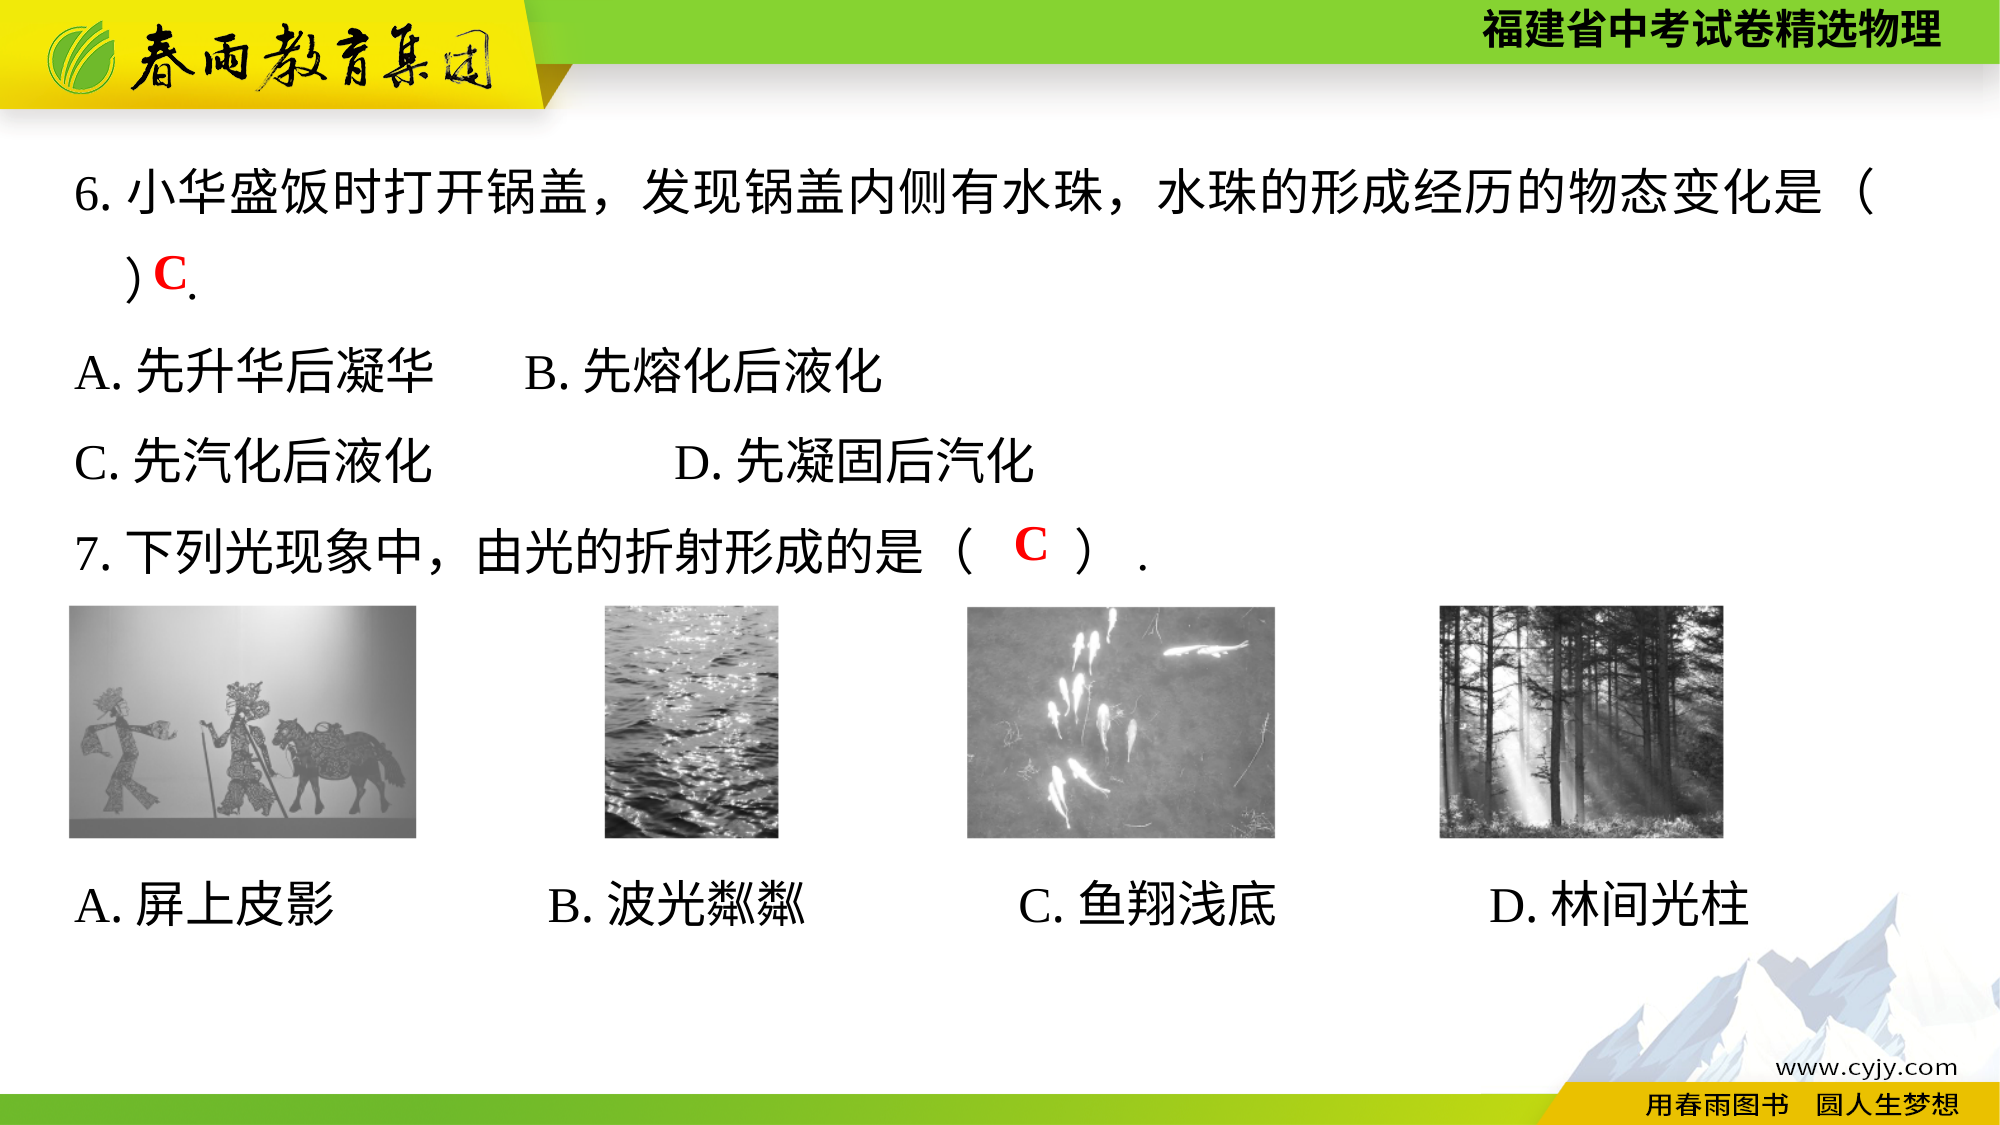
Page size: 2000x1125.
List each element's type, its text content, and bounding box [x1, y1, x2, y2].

text_box C [998, 503, 1065, 579]
text_box C [138, 231, 204, 307]
list 6.小华盛饭时打开锅盖，发现锅盖内侧有水珠，水珠的形成经历的物态变化是（ ）. A.先升华后凝华 B.先熔化后液化 C.先汽化后液化 D.先凝固后汽化 7.下列光现象中，由光的折射形成的是（ ）. A.屏上皮影 B.波光粼粼 C.鱼翔浅底 D.林间光柱 [59, 122, 1944, 948]
picture [0, 0, 2000, 1125]
